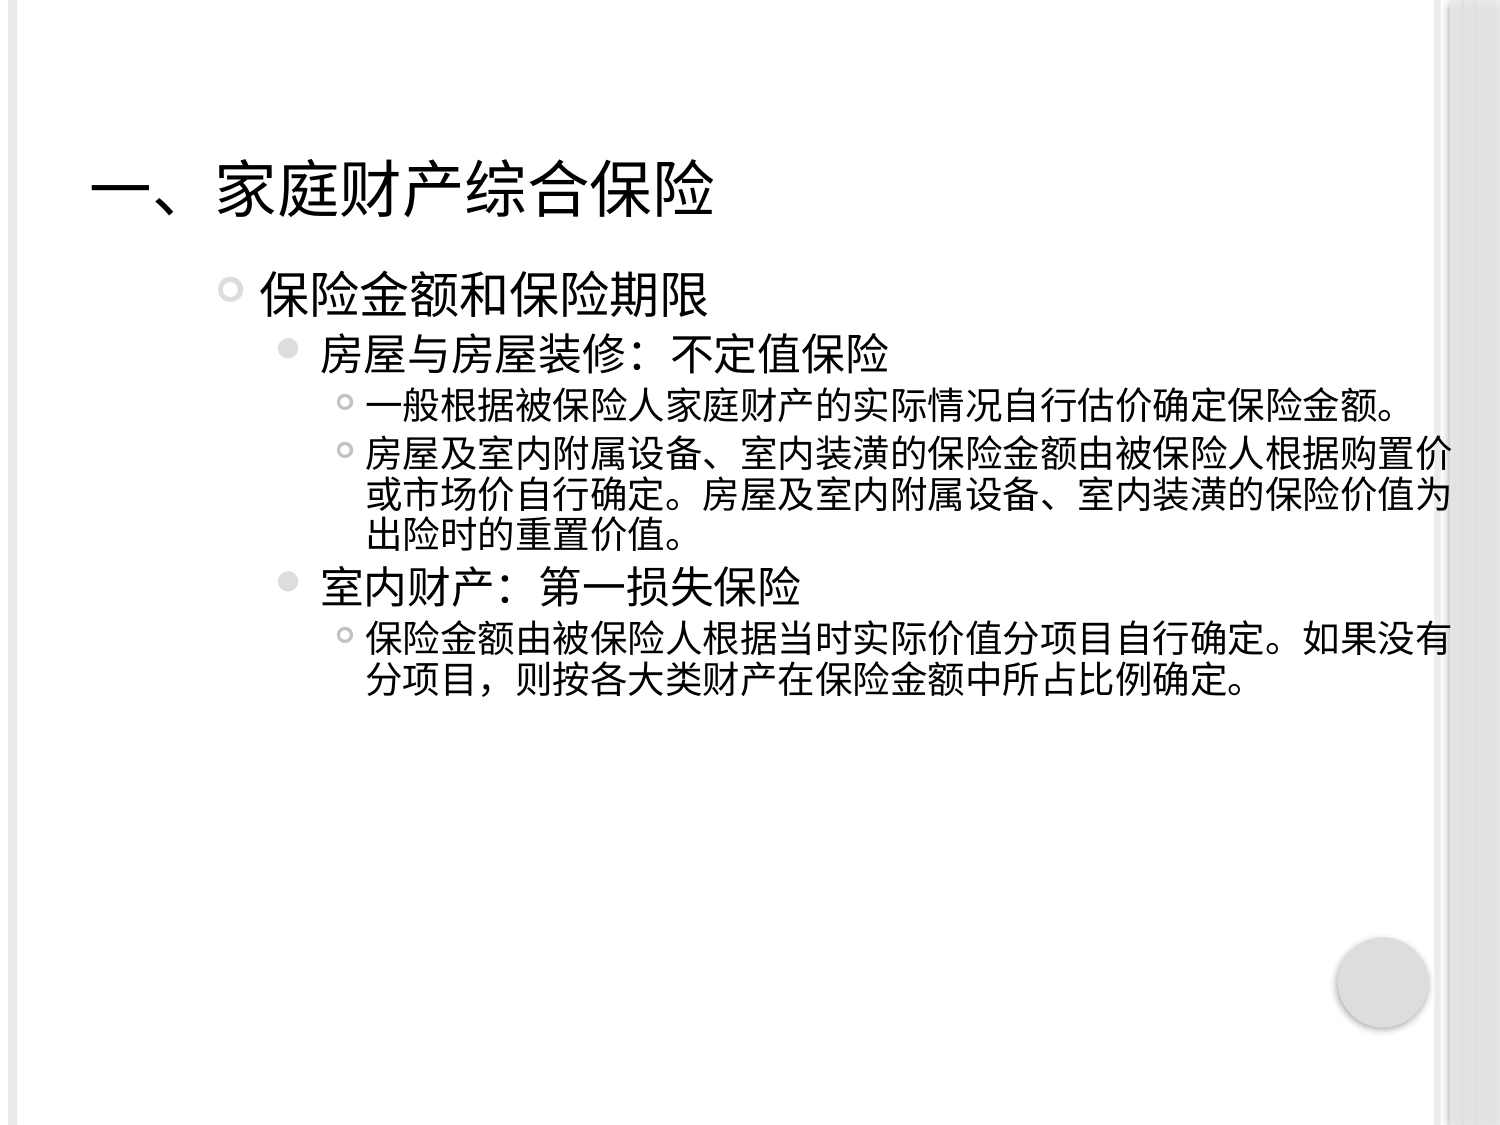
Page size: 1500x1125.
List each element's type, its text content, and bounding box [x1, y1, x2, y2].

title 一、家庭财产综合保险 [75, 45, 1300, 233]
list 保险金额和保险期限 房屋与房屋装修：不定值保险 一般根据被保险人家庭财产的实际情况自行估价确定保险金额。 房屋及室内附属设备、室内装潢的保险金额由被保险人根据购置价或市场价自行确定。房屋及室内附属设备、室内装潢的保险价值为出险时的重置价值。 室内财产：第一损失保险 保险金额由被保险人根据当时实际价值分项目自行确定。如果没有分项目，则按各大类财产在保险金额中所占比例确定。 [199, 262, 1476, 1089]
